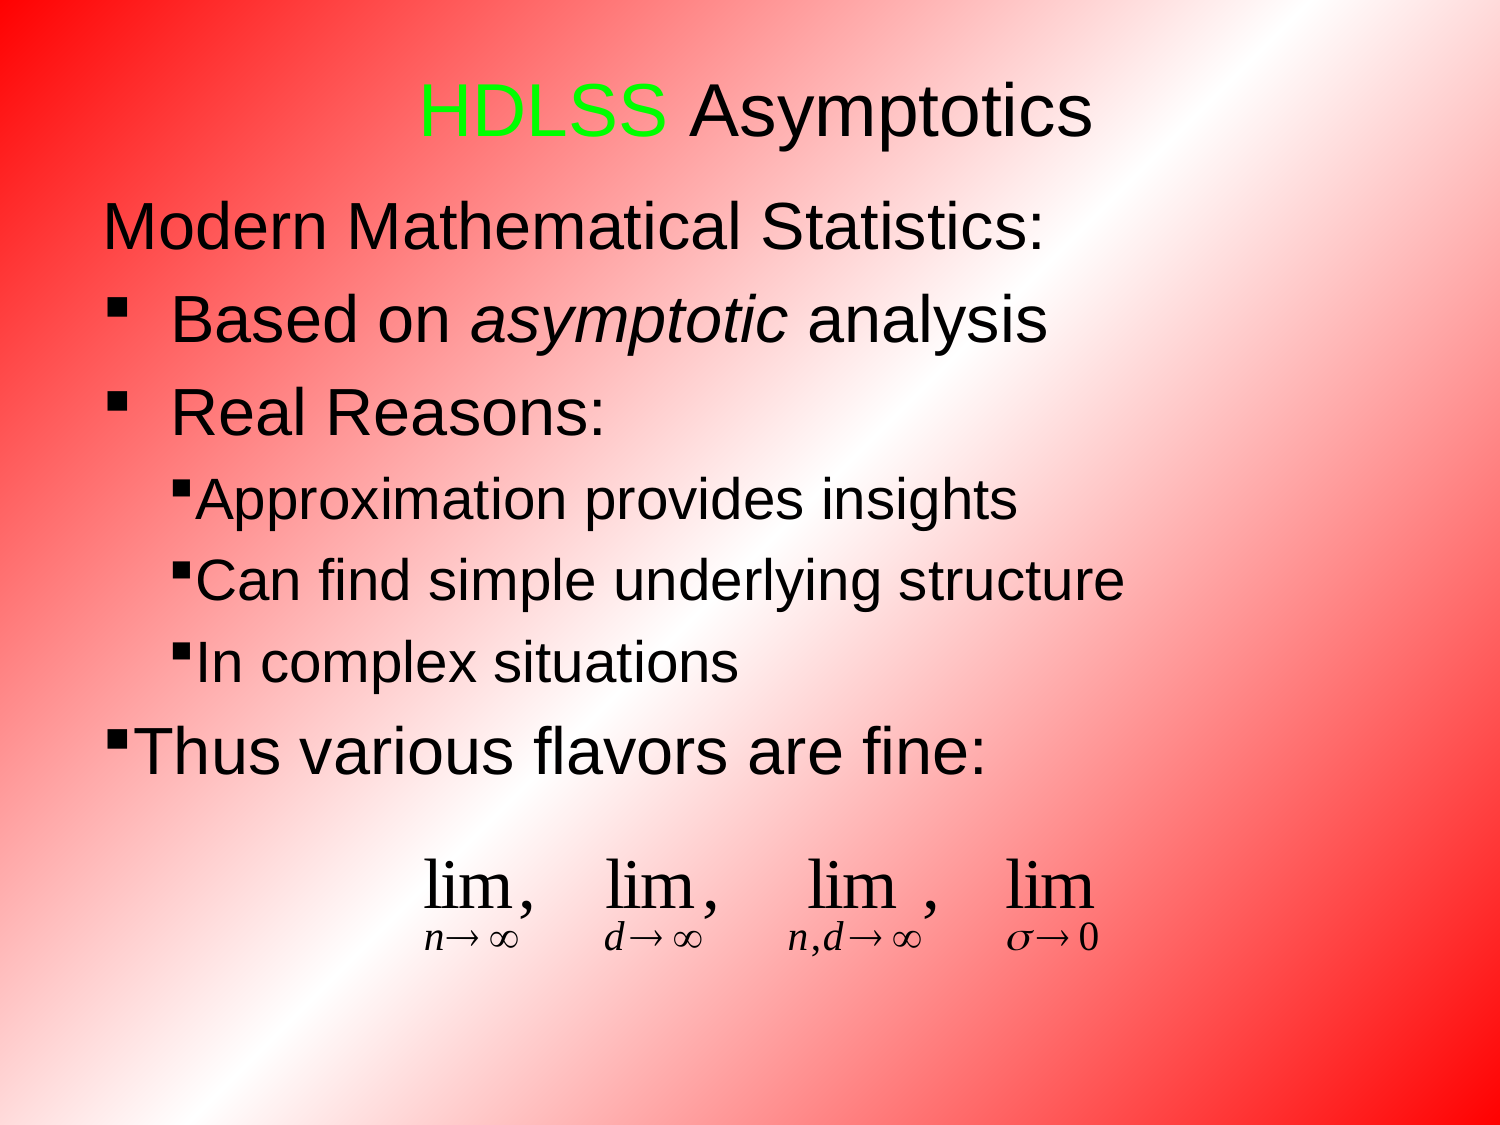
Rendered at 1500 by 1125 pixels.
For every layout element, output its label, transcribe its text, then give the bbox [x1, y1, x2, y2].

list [412, 837, 1111, 975]
title HDLSS Asymptotics [50, 24, 1463, 188]
list Modern Mathematical Statistics: Based on asymptotic analysis Real Reasons: Approximation provides insights Can find simple underlying structure In complex situations Thus various flavors are fine: [87, 174, 1409, 1088]
